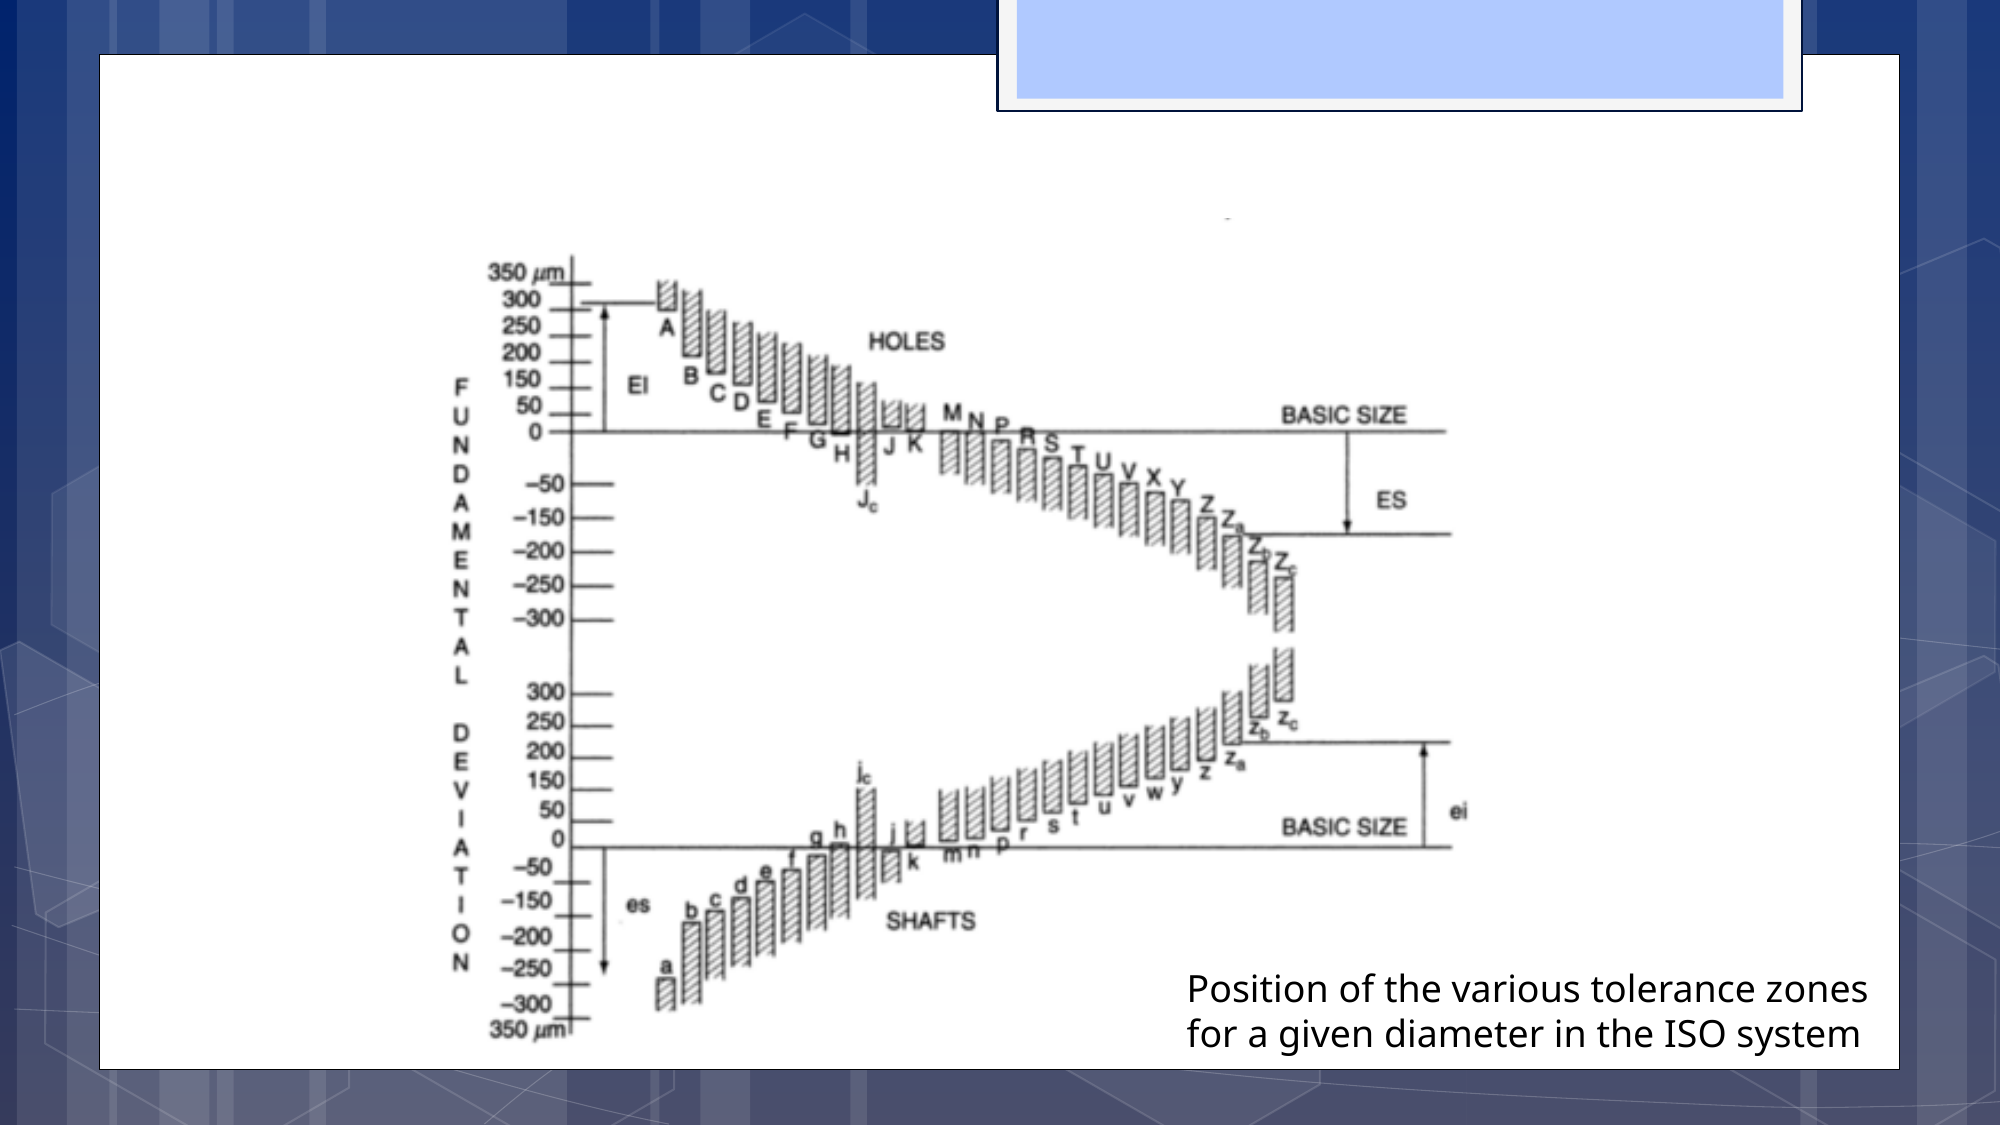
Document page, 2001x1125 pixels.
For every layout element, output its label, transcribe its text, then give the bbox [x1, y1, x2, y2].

picture [395, 218, 1504, 1048]
text_box Position of the various tolerance zones for a given diameter in the ISO system [1171, 957, 1918, 1063]
